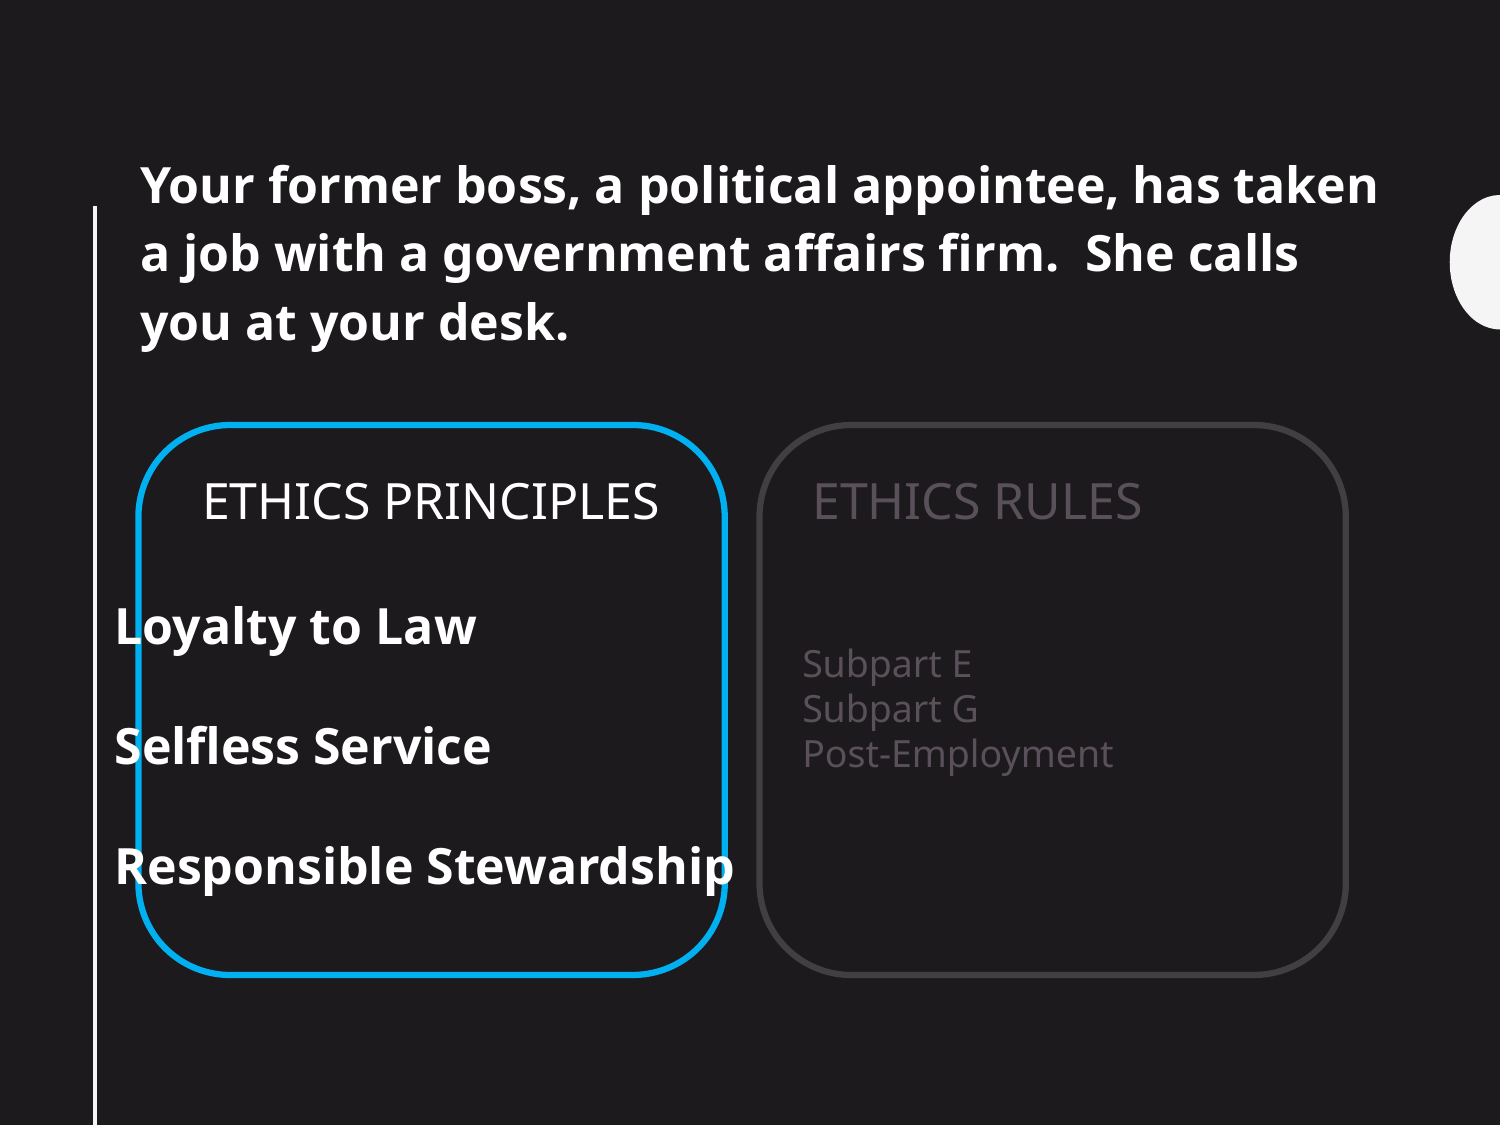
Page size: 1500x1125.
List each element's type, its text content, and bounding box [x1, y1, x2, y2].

text_box Your former boss, a political appointee, has taken a job with a government affairs firm. She calls you at your desk. [124, 137, 1400, 410]
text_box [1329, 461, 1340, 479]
text_box [137, 423, 726, 587]
text_box Subpart E Subpart G Post-Employment [787, 587, 1500, 783]
text_box ETHICS PRINCIPLES [709, 462, 730, 538]
text_box Loyalty to Law Selfless Service Responsible Stewardship [99, 587, 751, 903]
text_box [139, 903, 724, 977]
text_box [758, 423, 1347, 977]
